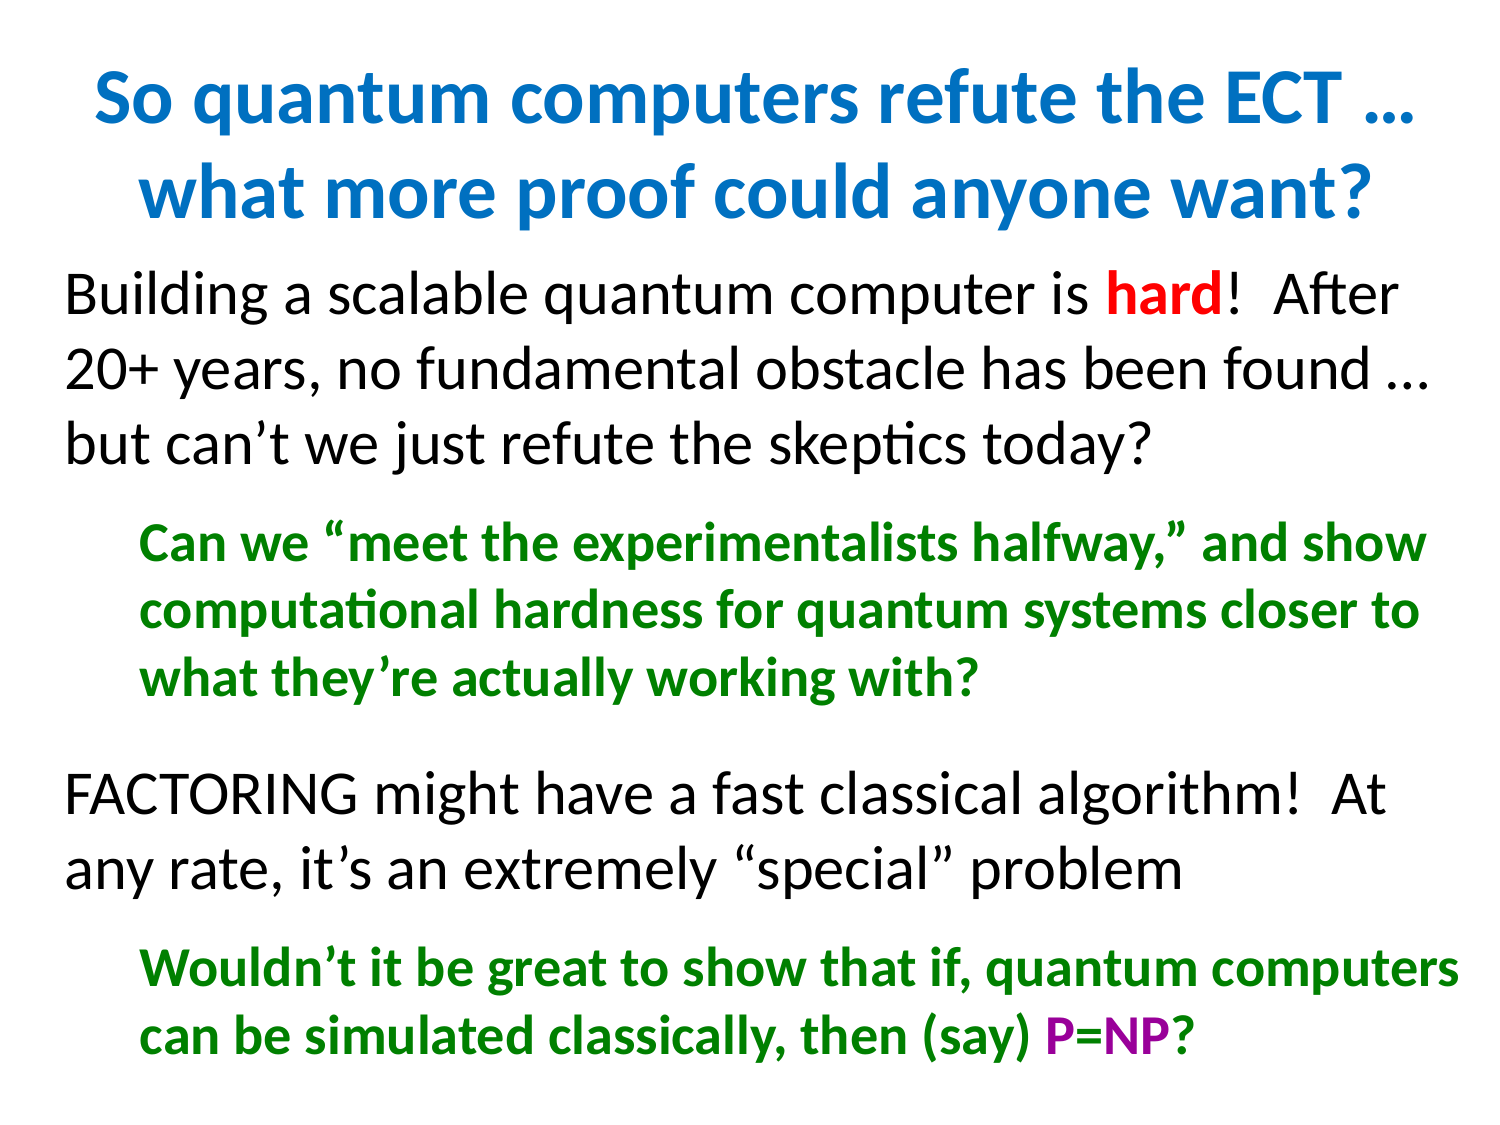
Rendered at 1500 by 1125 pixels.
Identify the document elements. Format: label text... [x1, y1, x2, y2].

text_box Building a scalable quantum computer is hard! After 20+ years, no fundamental obstacle has been found … but can’t we just refute the skeptics today? Can we “meet the experimentalists halfway,” and show computational hardness for quantum systems closer to what they’re actually working with? [50, 244, 1450, 715]
text_box So quantum computers refute the ECT … what more proof could anyone want? [62, 37, 1450, 243]
text_box Factoring might have a fast classical algorithm! At any rate, it’s an extremely “special” problem Wouldn’t it be great to show that if, quantum computers can be simulated classically, then (say) P=NP? [49, 744, 1488, 1073]
